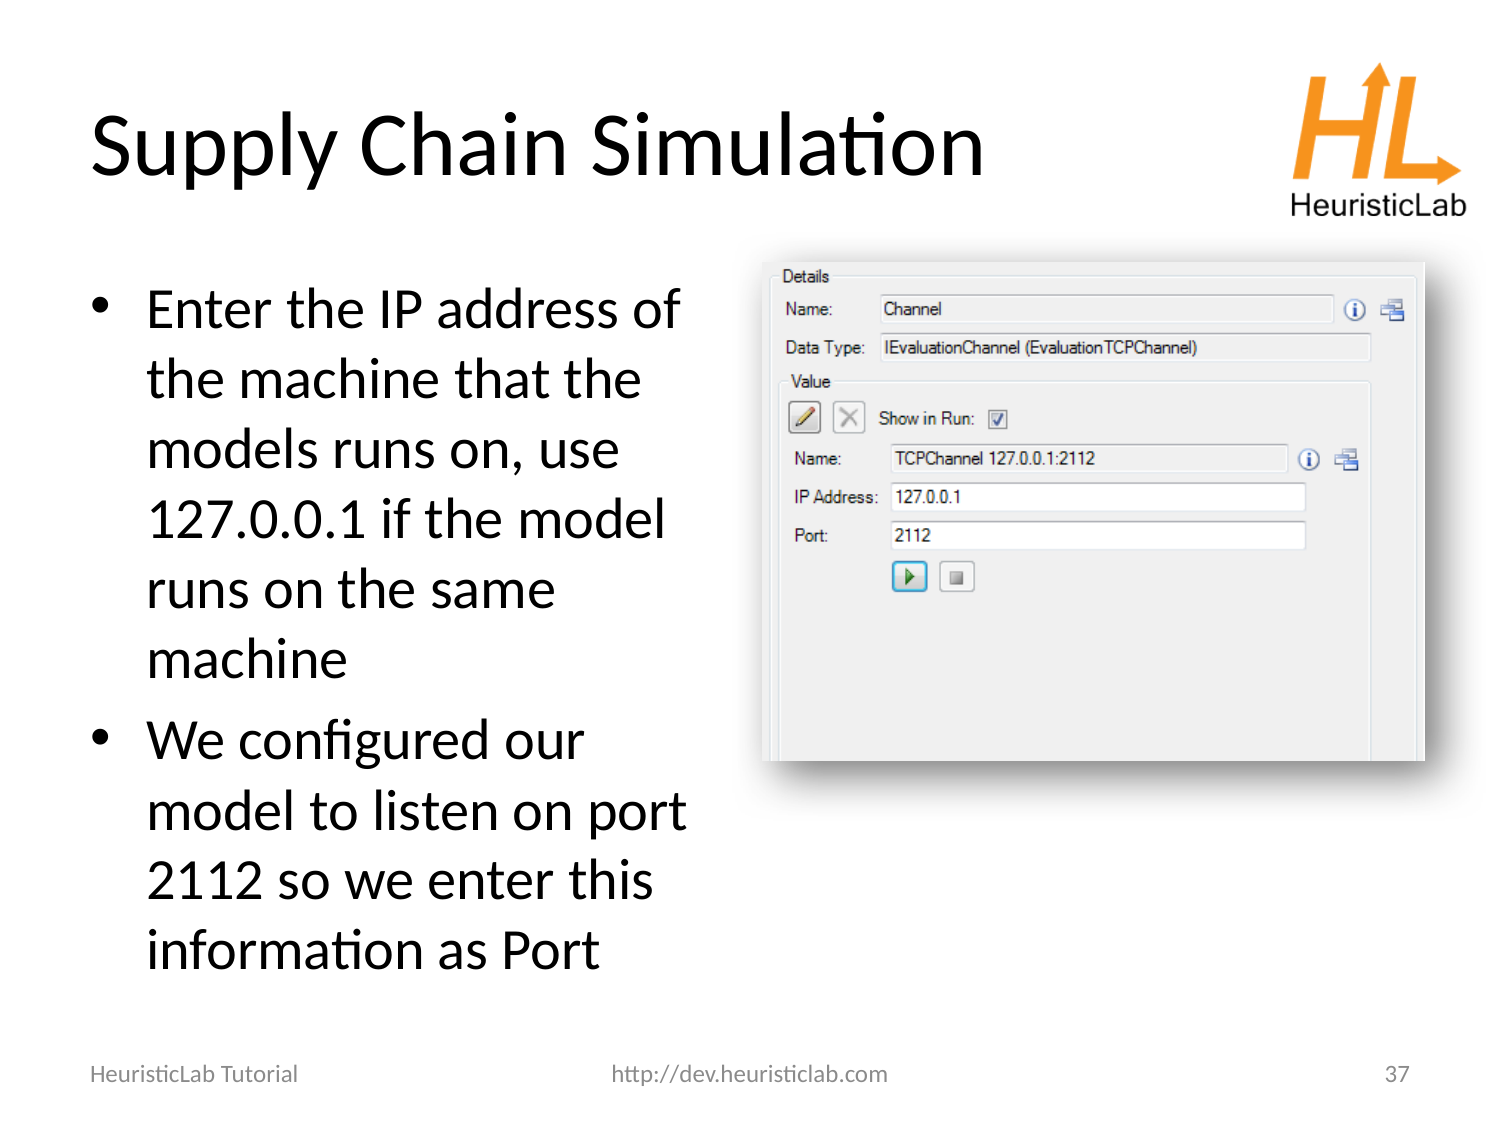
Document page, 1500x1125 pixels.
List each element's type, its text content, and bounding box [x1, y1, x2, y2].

slide_number 37 [1074, 1042, 1425, 1103]
picture [1281, 27, 1474, 244]
slide_number HeuristicLab Tutorial [75, 1042, 425, 1103]
list Enter the IP address of the machine that the models runs on, use 127.0.0.1 if the model runs on the same machine We configured our model to listen on port 2112 so we enter this information as Port [75, 262, 738, 1005]
title Supply Chain Simulation [75, 45, 1282, 233]
footer http://dev.heuristiclab.com [512, 1042, 988, 1103]
picture [762, 262, 1426, 761]
